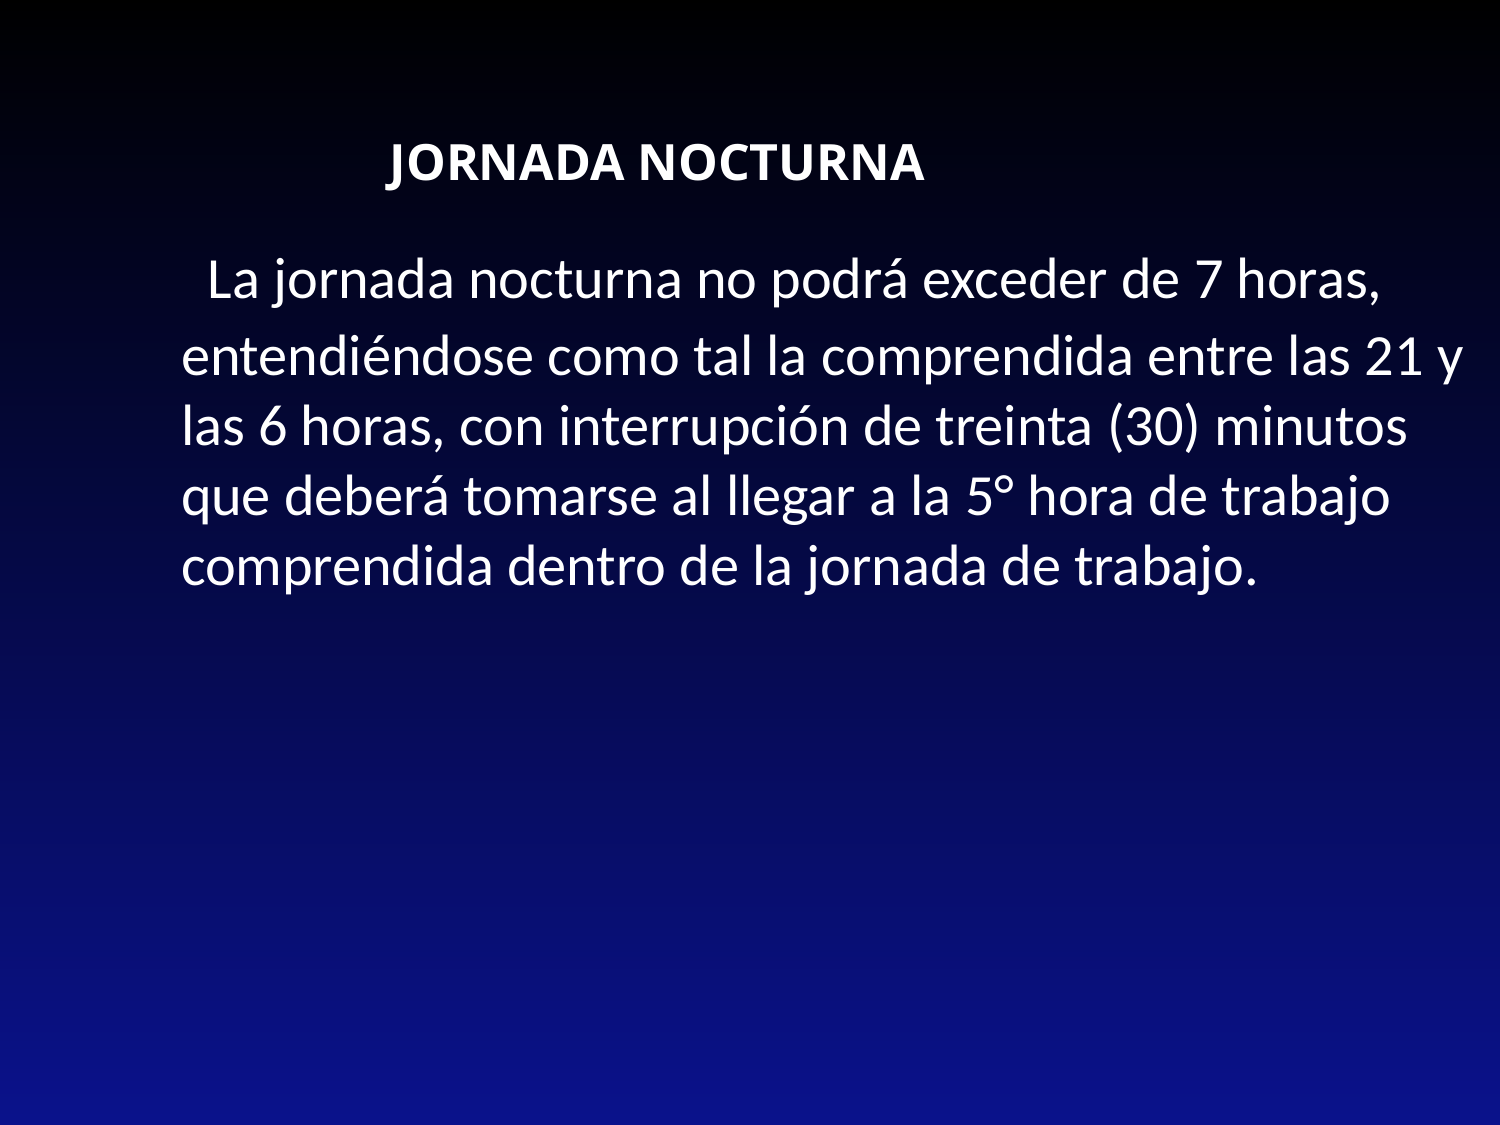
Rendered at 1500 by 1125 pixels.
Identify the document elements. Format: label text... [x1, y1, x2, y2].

title JORNADA NOCTURNA [0, 44, 1351, 233]
list La jornada nocturna no podrá exceder de 7 horas, entendiéndose como tal la comprendida entre las 21 y las 6 horas, con interrupción de treinta (30) minutos que deberá tomarse al llegar a la 5° hora de trabajo comprendida dentro de la jornada de trabajo. [124, 207, 1500, 950]
